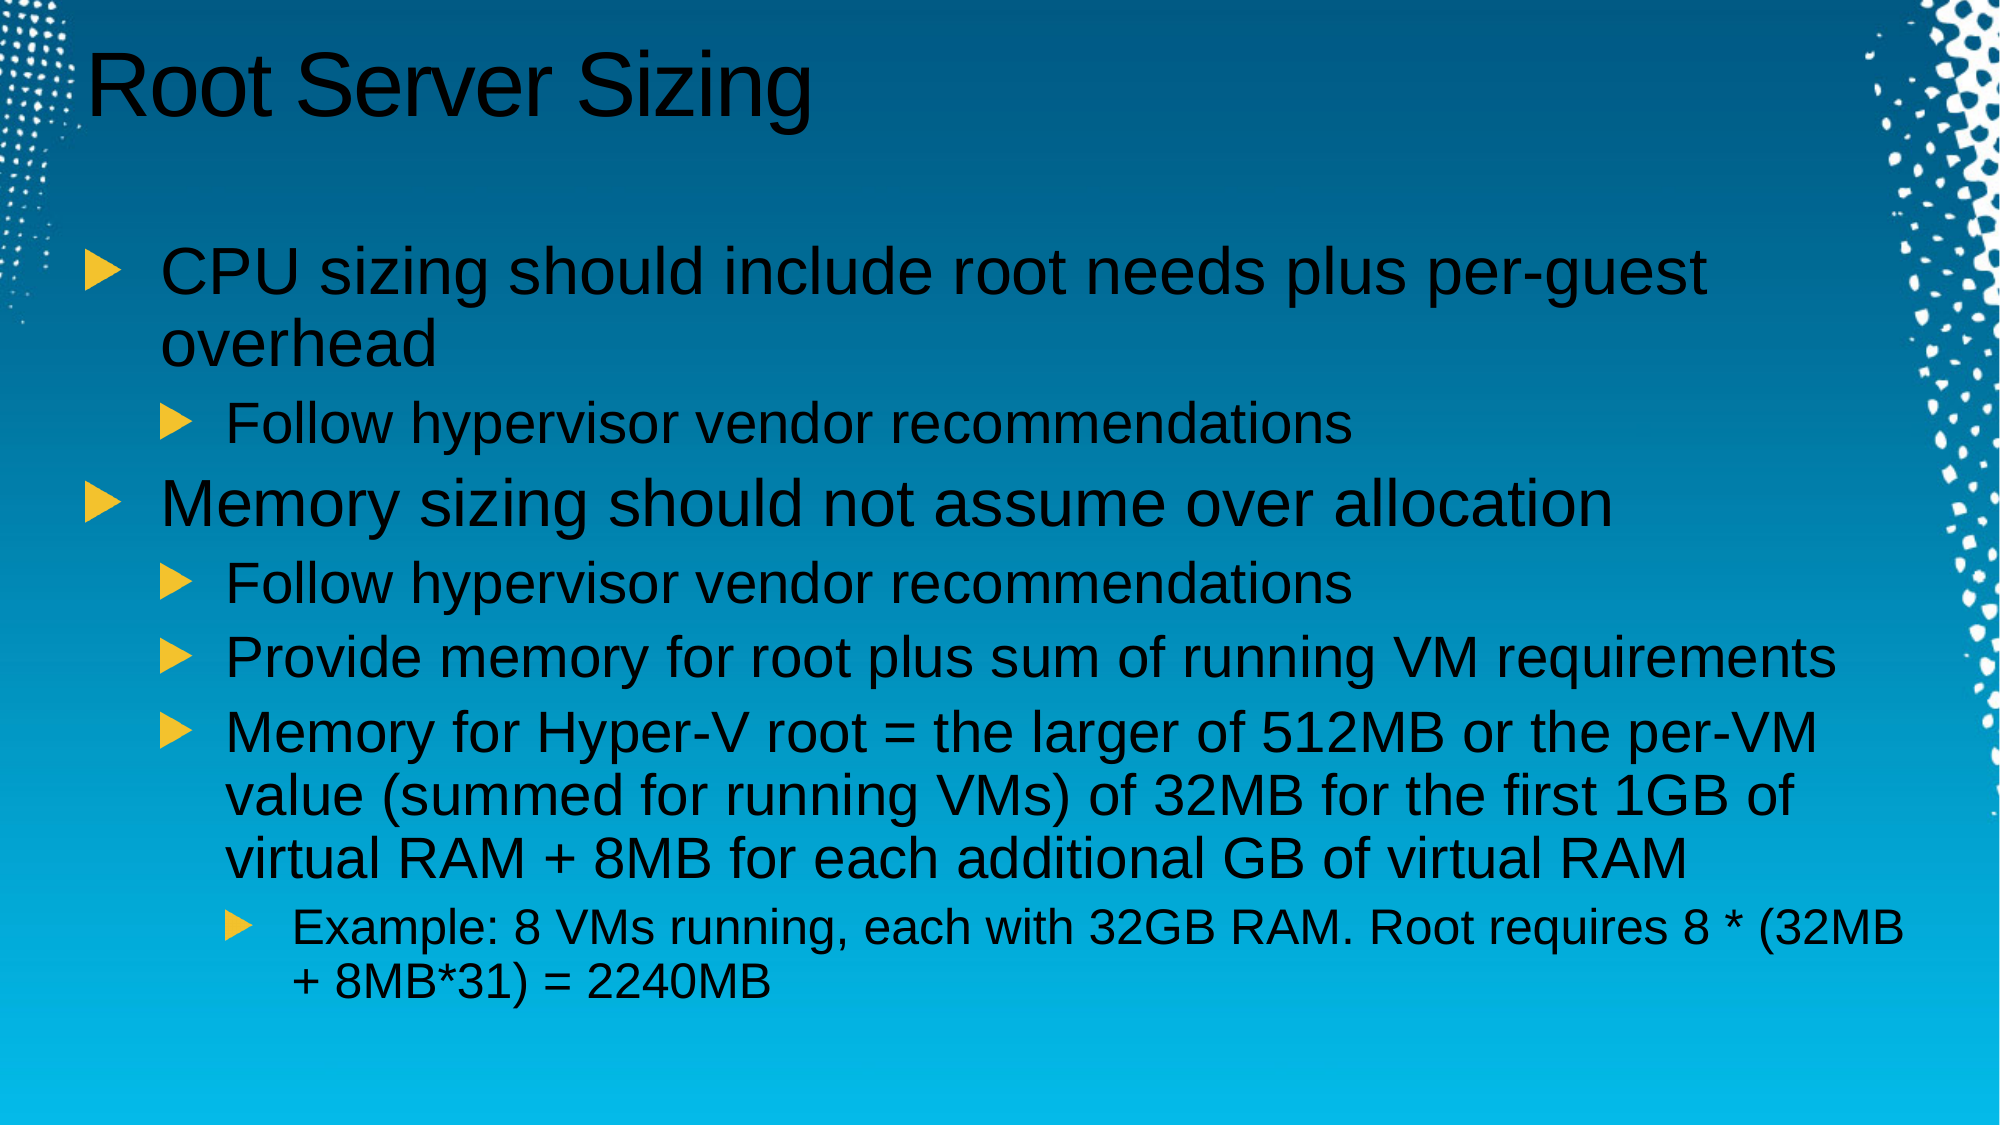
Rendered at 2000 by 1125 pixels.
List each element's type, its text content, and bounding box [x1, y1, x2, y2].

picture [161, 404, 190, 438]
picture [43, 42, 49, 53]
picture [1994, 382, 2000, 391]
picture [55, 62, 62, 69]
picture [1953, 301, 1962, 312]
picture [1973, 368, 1982, 380]
picture [1960, 392, 1970, 403]
picture [1988, 691, 2000, 709]
picture [1993, 321, 2000, 339]
picture [1988, 547, 2000, 561]
picture [1930, 291, 1941, 297]
picture [1963, 278, 1976, 291]
picture [1958, 445, 1968, 460]
picture [54, 76, 60, 83]
picture [45, 16, 55, 24]
picture [1984, 349, 1992, 357]
picture [11, 55, 21, 64]
picture [33, 0, 42, 10]
picture [17, 129, 23, 136]
picture [1942, 465, 1958, 483]
picture [1935, 431, 1946, 449]
picture [1952, 502, 1967, 516]
picture [1978, 517, 1987, 527]
picture [56, 47, 64, 55]
picture [1983, 404, 1992, 414]
picture [0, 40, 9, 45]
picture [1945, 213, 1955, 220]
picture [0, 24, 9, 33]
picture [1914, 164, 1923, 177]
picture [1932, 235, 1943, 241]
picture [38, 74, 47, 80]
picture [31, 131, 37, 138]
picture [26, 57, 34, 68]
picture [1972, 570, 1986, 583]
picture [86, 250, 119, 289]
picture [1928, 399, 1939, 415]
picture [1955, 557, 1965, 573]
picture [1979, 657, 1995, 676]
picture [1969, 625, 1985, 642]
picture [1980, 460, 1987, 469]
picture [3, 10, 11, 18]
picture [16, 143, 21, 151]
picture [47, 0, 57, 10]
picture [1968, 481, 1978, 492]
picture [33, 88, 42, 97]
picture [16, 22, 23, 34]
picture [1935, 177, 1945, 189]
picture [1921, 0, 1934, 8]
picture [1946, 155, 1961, 167]
picture [1914, 274, 1920, 291]
picture [33, 116, 40, 124]
picture [1995, 582, 2000, 595]
picture [1957, 187, 1971, 200]
picture [1946, 525, 1956, 533]
picture [161, 713, 190, 747]
picture [9, 84, 15, 91]
picture [1963, 535, 1977, 550]
picture [1898, 188, 1912, 198]
picture [86, 482, 119, 521]
picture [1970, 426, 1980, 436]
picture [1929, 27, 1945, 45]
picture [41, 59, 48, 67]
picture [1919, 367, 1930, 378]
picture [1990, 492, 2000, 505]
picture [1963, 335, 1972, 344]
list CPU sizing should include root needs plus per-guest overhead Follow hypervisor vendor recommendations Memory sizing should not assume over allocation Follow hypervisor vendor recommendations Provide memory for root plus sum of running VM requirements Memory for Hyper-V root = the larger of 512MB or the per-VM value (summed for running VMs) of 32MB for the first 1GB of virtual RAM + 8MB for each additional GB of virtual RAM Example: 8 VMs running, each with 32GB RAM. Root requires 8 * (32MB + 8MB*31) = 2240MB [85, 237, 1914, 1032]
picture [1972, 312, 1985, 322]
picture [161, 564, 190, 598]
picture [1925, 141, 1935, 155]
picture [1963, 589, 1976, 607]
picture [1914, 308, 1929, 326]
picture [1991, 637, 2000, 652]
picture [58, 32, 66, 41]
picture [1938, 122, 1950, 133]
picture [1911, 223, 1918, 230]
picture [1926, 344, 1939, 358]
picture [226, 911, 250, 939]
picture [1889, 152, 1901, 166]
picture [1942, 269, 1953, 276]
picture [1955, 246, 1965, 256]
picture [30, 14, 40, 23]
picture [1915, 109, 1924, 119]
picture [34, 101, 43, 111]
picture [1974, 683, 1985, 694]
picture [1935, 379, 1948, 391]
picture [1935, 0, 2000, 306]
picture [1922, 200, 1934, 207]
picture [28, 42, 36, 53]
picture [42, 31, 53, 39]
picture [29, 27, 38, 38]
picture [1981, 604, 2000, 620]
picture [24, 72, 32, 79]
picture [1892, 212, 1902, 216]
picture [1992, 438, 2000, 448]
picture [1991, 747, 2000, 765]
picture [6, 97, 12, 105]
picture [0, 155, 5, 163]
picture [10, 69, 17, 78]
picture [13, 41, 25, 49]
picture [1982, 714, 1993, 729]
picture [18, 0, 29, 6]
picture [1941, 324, 1952, 332]
title Root Server Sizing [85, 37, 1914, 138]
picture [1948, 413, 1958, 424]
picture [161, 639, 190, 672]
picture [1920, 257, 1932, 264]
picture [1950, 359, 1960, 366]
picture [18, 13, 26, 19]
picture [1925, 87, 1941, 99]
